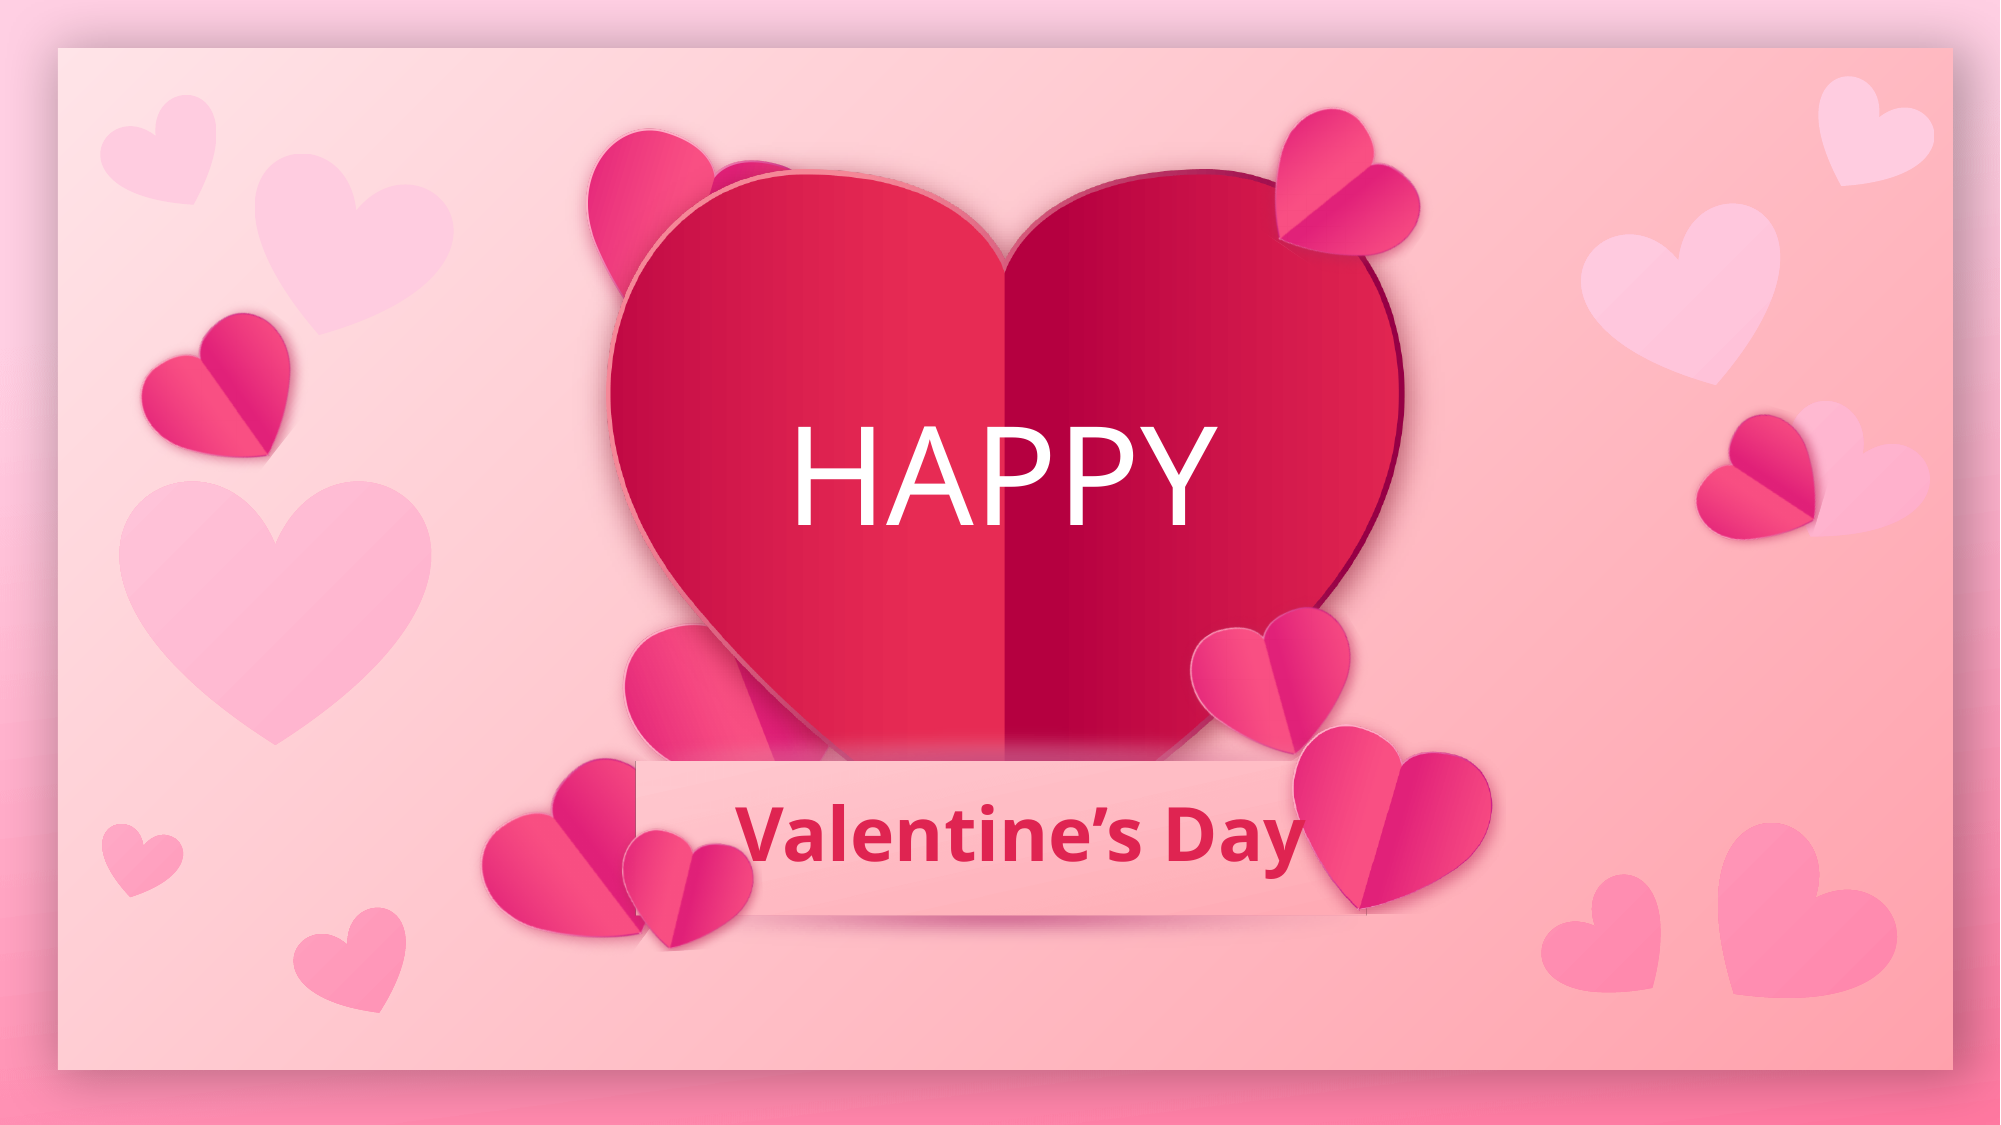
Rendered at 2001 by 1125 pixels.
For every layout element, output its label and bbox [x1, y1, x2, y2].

text_box [481, 698, 1506, 995]
picture [0, 0, 2000, 1125]
